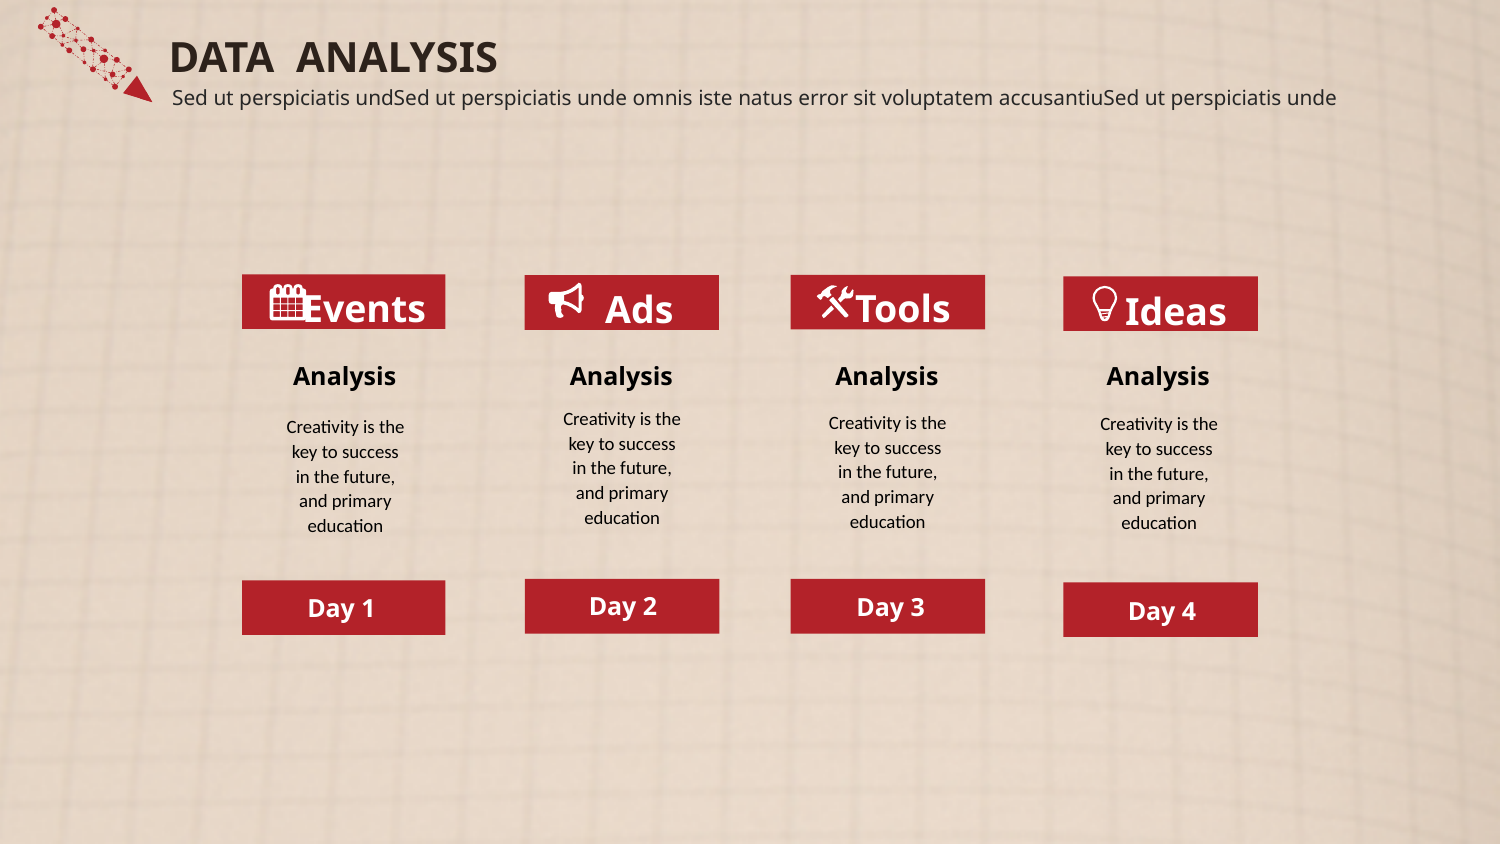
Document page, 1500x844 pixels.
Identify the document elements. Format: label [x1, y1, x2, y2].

text_box [39, 4, 154, 108]
picture [0, 0, 1500, 844]
